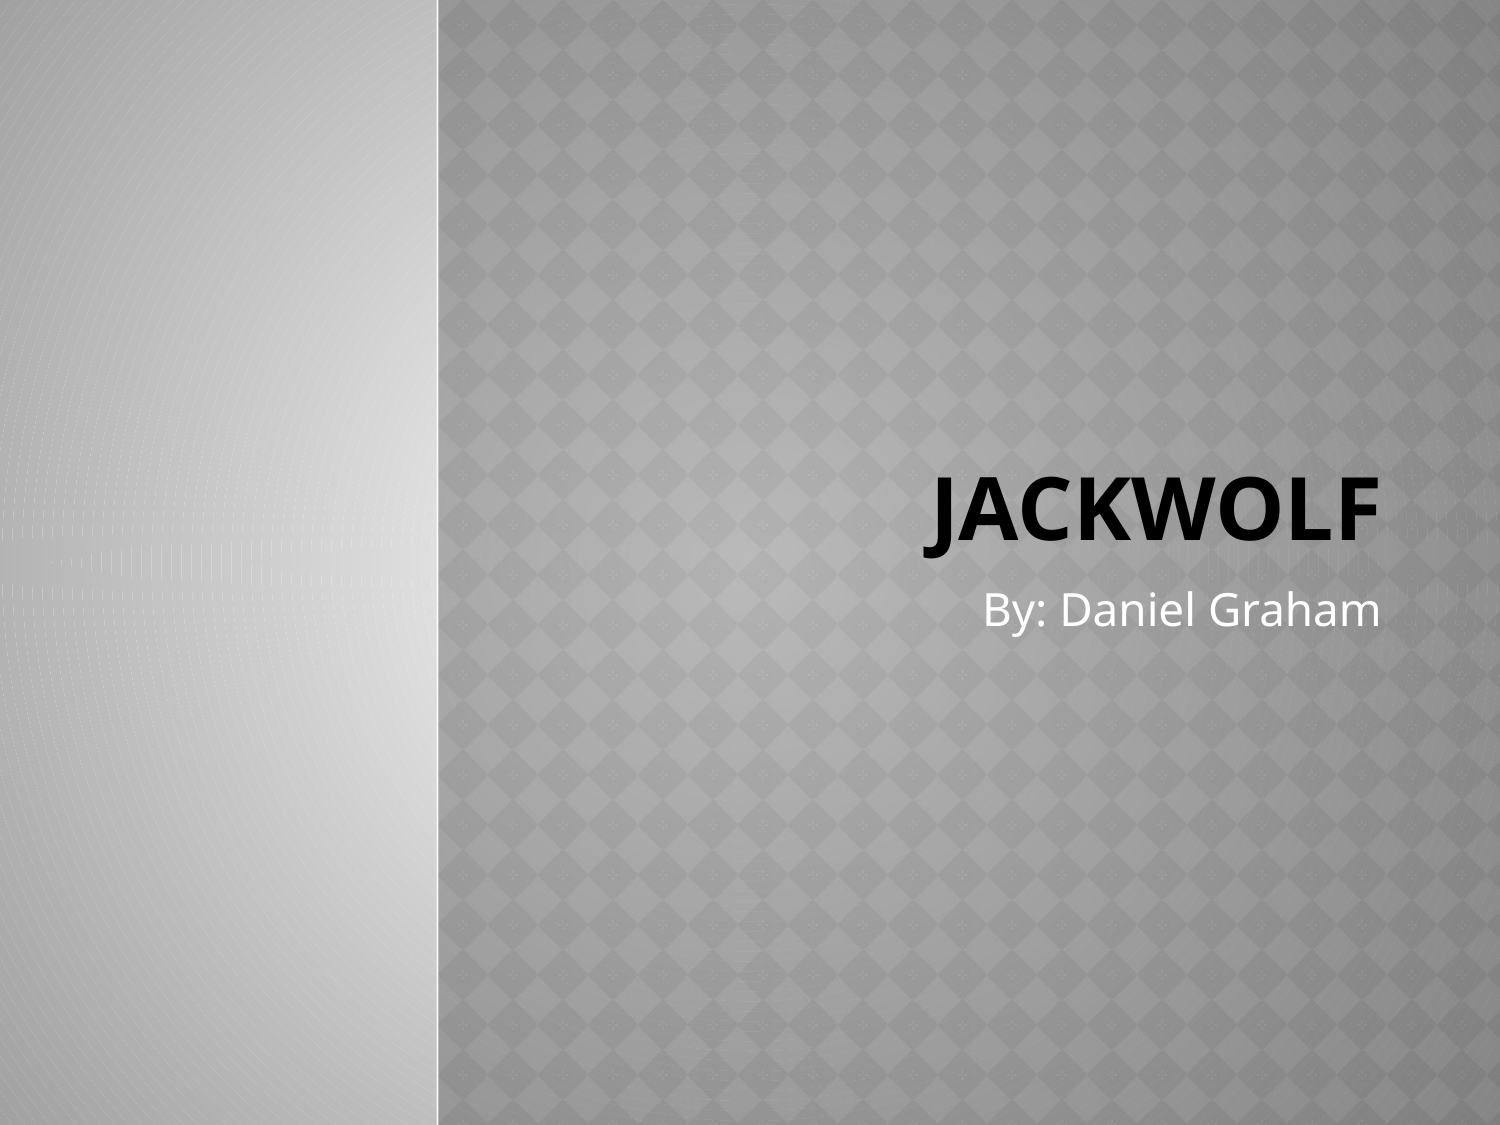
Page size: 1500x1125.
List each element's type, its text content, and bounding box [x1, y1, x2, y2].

subtitle By: Daniel Graham [550, 580, 1390, 762]
title JackWolf [552, 87, 1390, 558]
